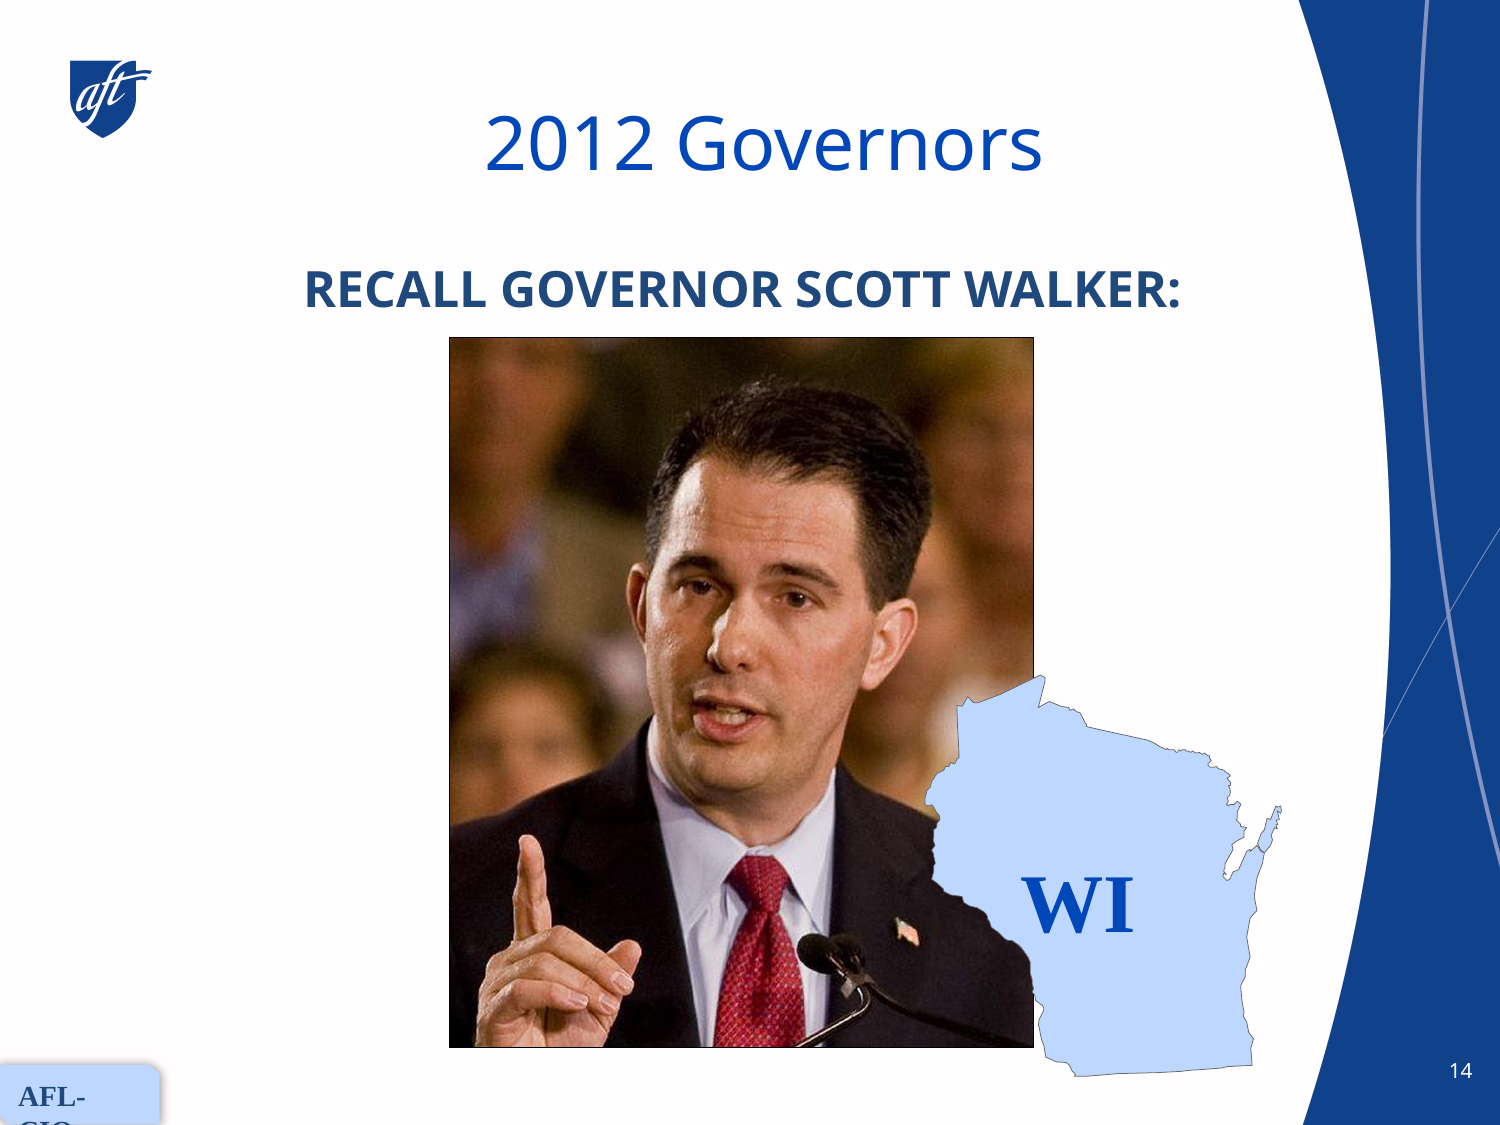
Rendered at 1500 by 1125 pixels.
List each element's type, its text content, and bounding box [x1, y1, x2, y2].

text_box AFL-CIO [0, 1064, 160, 1125]
title 2012 Governors [237, 87, 1292, 213]
picture [0, 0, 1500, 1125]
text_box RECALL GOVERNOR SCOTT WALKER: [87, 249, 1398, 325]
picture [0, 1118, 7, 1125]
text_box WI [1037, 841, 1151, 957]
text_box [1037, 675, 1282, 1077]
slide_number 14 [1174, 1049, 1488, 1101]
